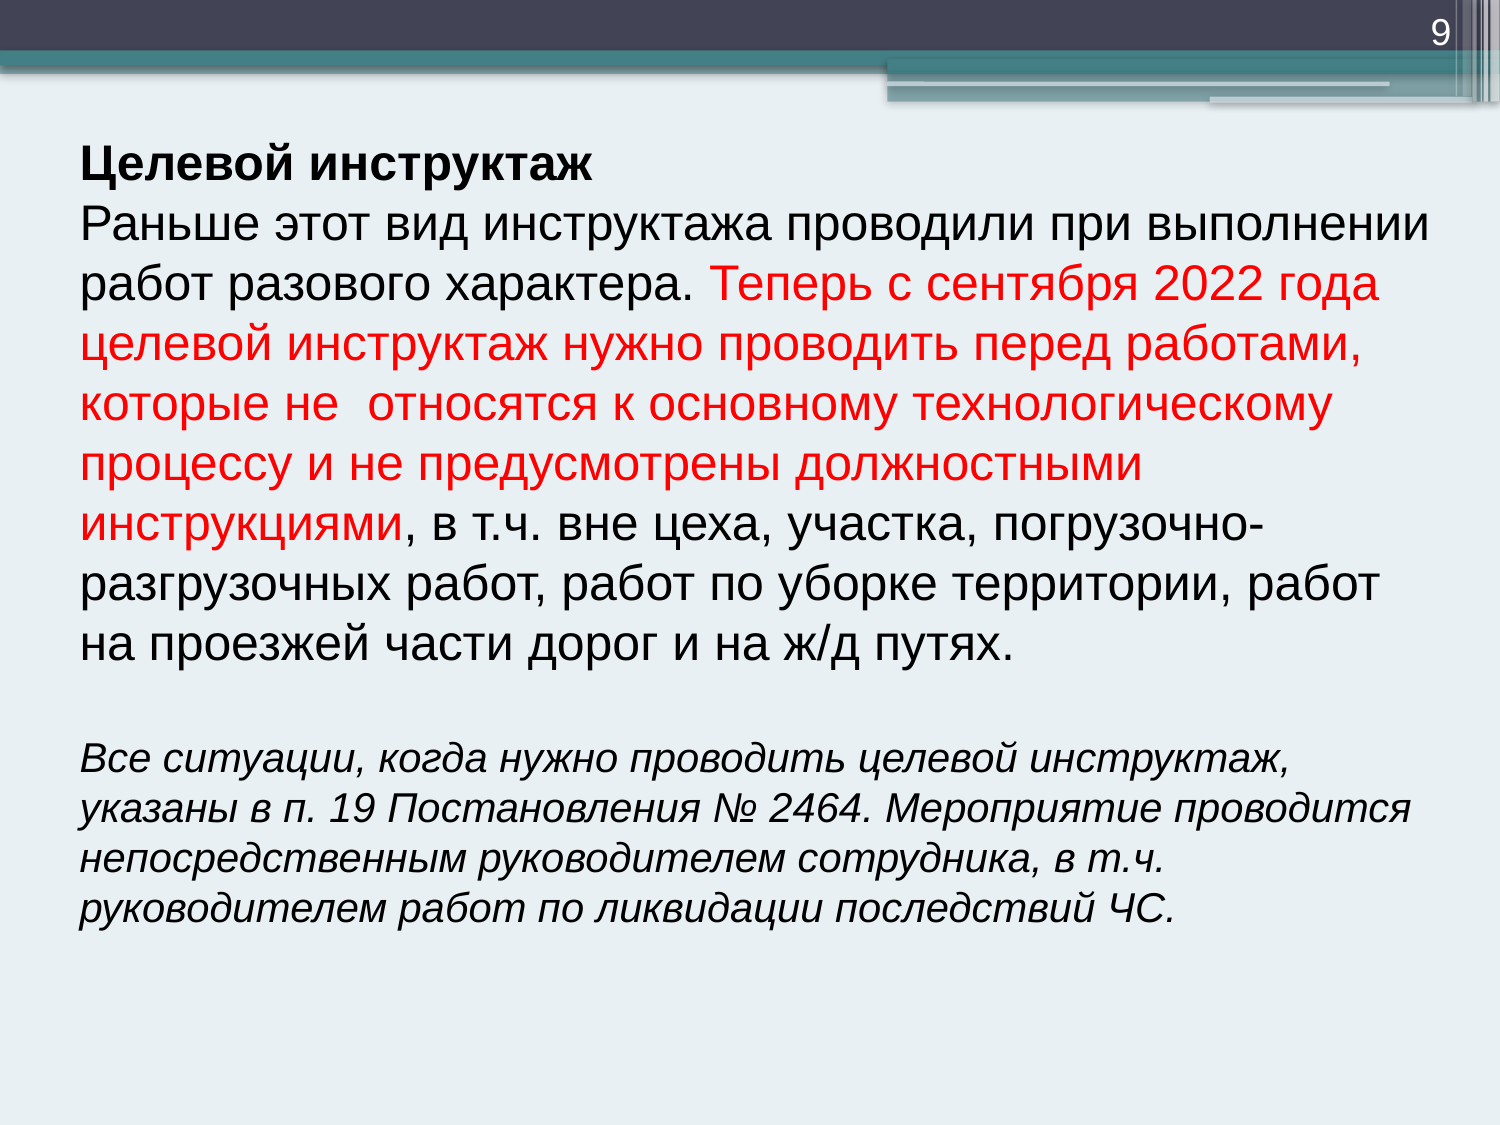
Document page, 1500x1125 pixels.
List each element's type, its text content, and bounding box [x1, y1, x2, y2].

text_box Целевой инструктаж Раньше этот вид инструктажа проводили при выполнении работ разового характера. Теперь с сентября 2022 года целевой инструктаж нужно проводить перед работами, которые не относятся к основному технологическому процессу и не предусмотрены должностными инструкциями, в т.ч. вне цеха, участка, погрузочно-разгрузочных работ, работ по уборке территории, работ на проезжей части дорог и на ж/д путях. Все ситуации, когда нужно проводить целевой инструктаж, указаны в п. 19 Постановления № 2464. Мероприятие проводится непосредственным руководителем сотрудника, в т.ч. руководителем работ по ликвидации последствий ЧС. [64, 123, 1459, 938]
slide_number 9 [1341, 0, 1466, 61]
